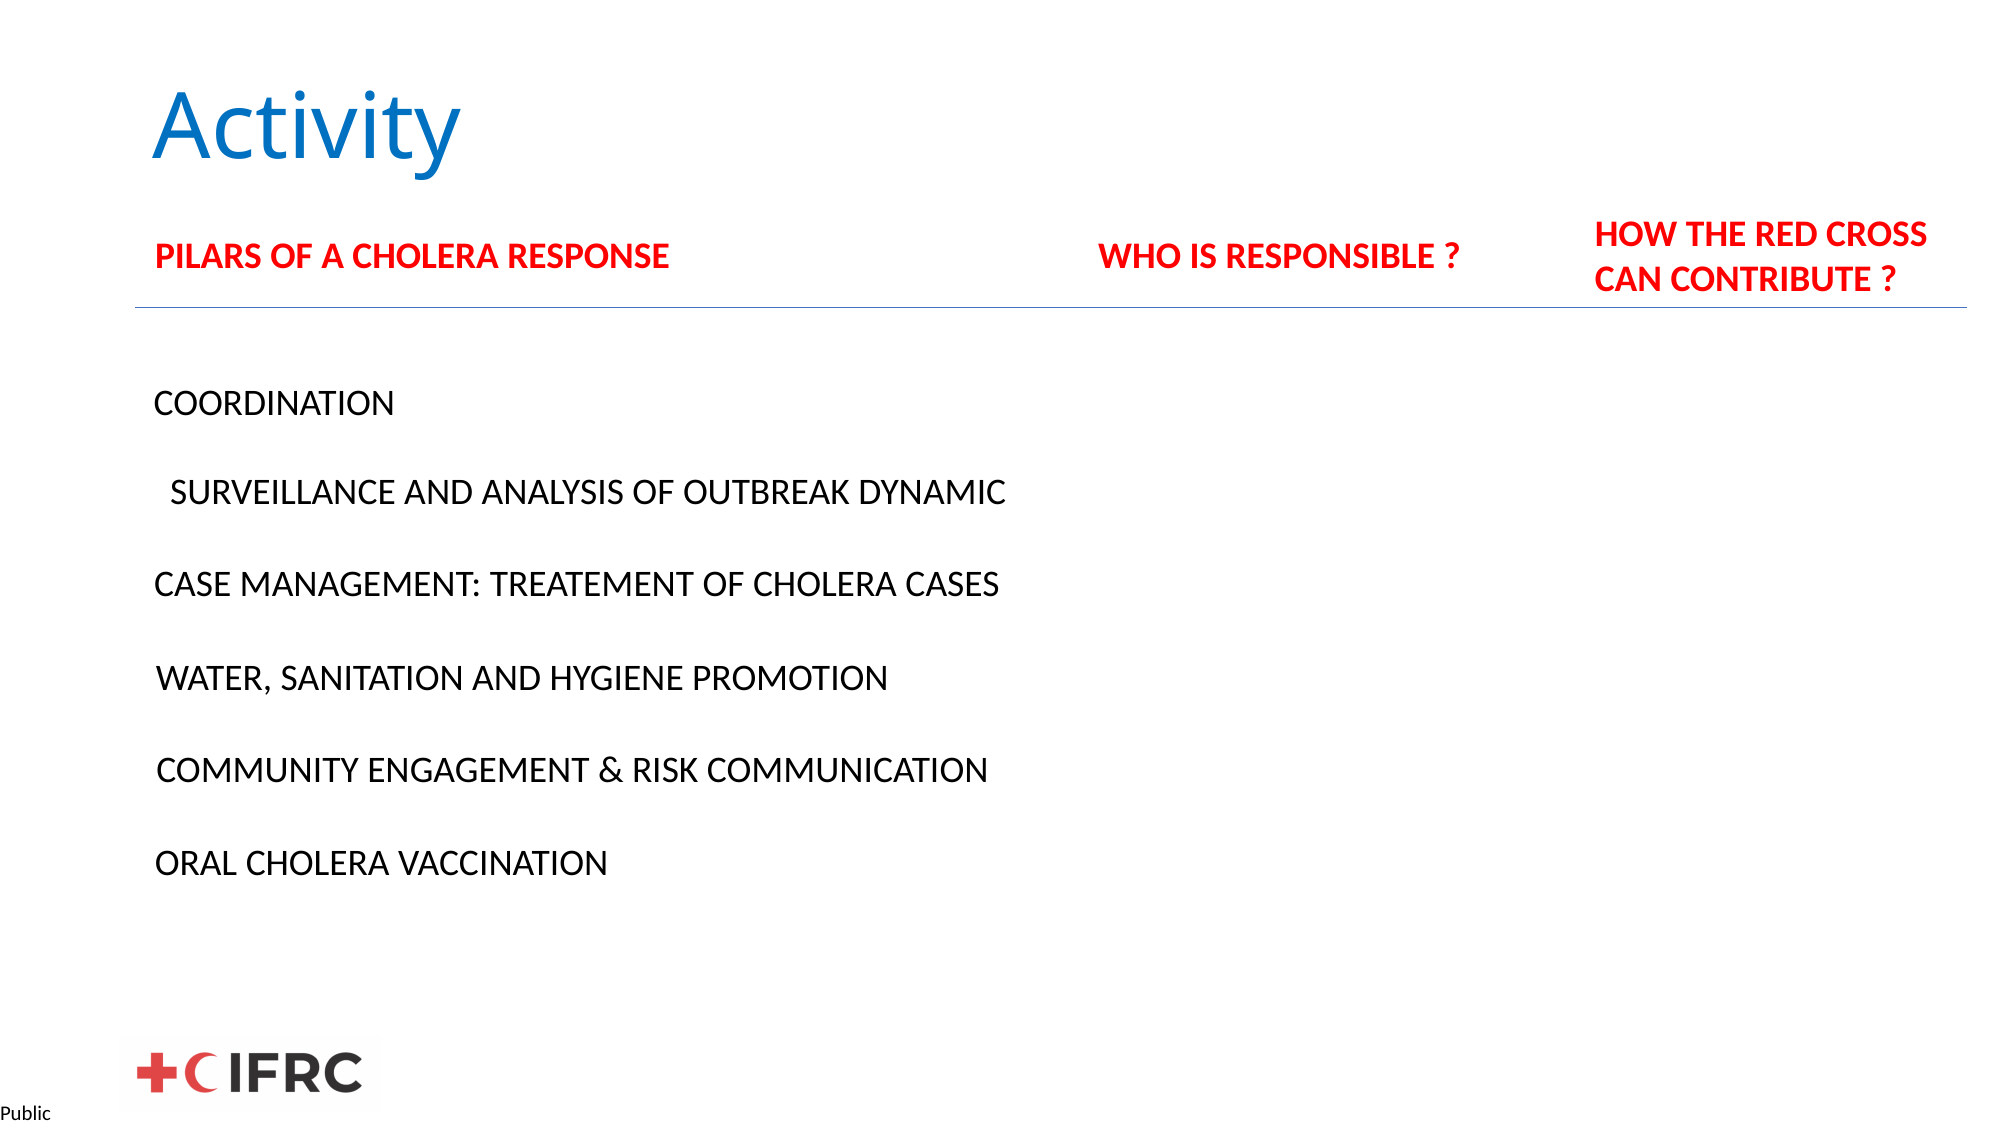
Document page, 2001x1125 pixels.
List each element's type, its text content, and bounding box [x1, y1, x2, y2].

text_box ORAL CHOLERA VACCINATION [139, 830, 624, 890]
text_box CASE MANAGEMENT: TREATEMENT OF CHOLERA CASES [139, 551, 1016, 612]
text_box HOW THE RED CROSS CAN CONTRIBUTE ? [1580, 201, 1952, 306]
text_box SURVEILLANCE AND ANALYSIS OF OUTBREAK DYNAMIC [155, 459, 1031, 520]
title Activity [137, 20, 1863, 238]
text_box COMMUNITY ENGAGEMENT & RISK COMMUNICATION [141, 737, 1005, 798]
text_box WHO IS RESPONSIBLE ? [1083, 238, 1485, 284]
text_box PILARS OF A CHOLERA RESPONSE [140, 238, 686, 284]
text_box COORDINATION [138, 370, 411, 431]
picture [119, 1035, 381, 1111]
text_box WATER, SANITATION AND HYGIENE PROMOTION [141, 645, 905, 706]
